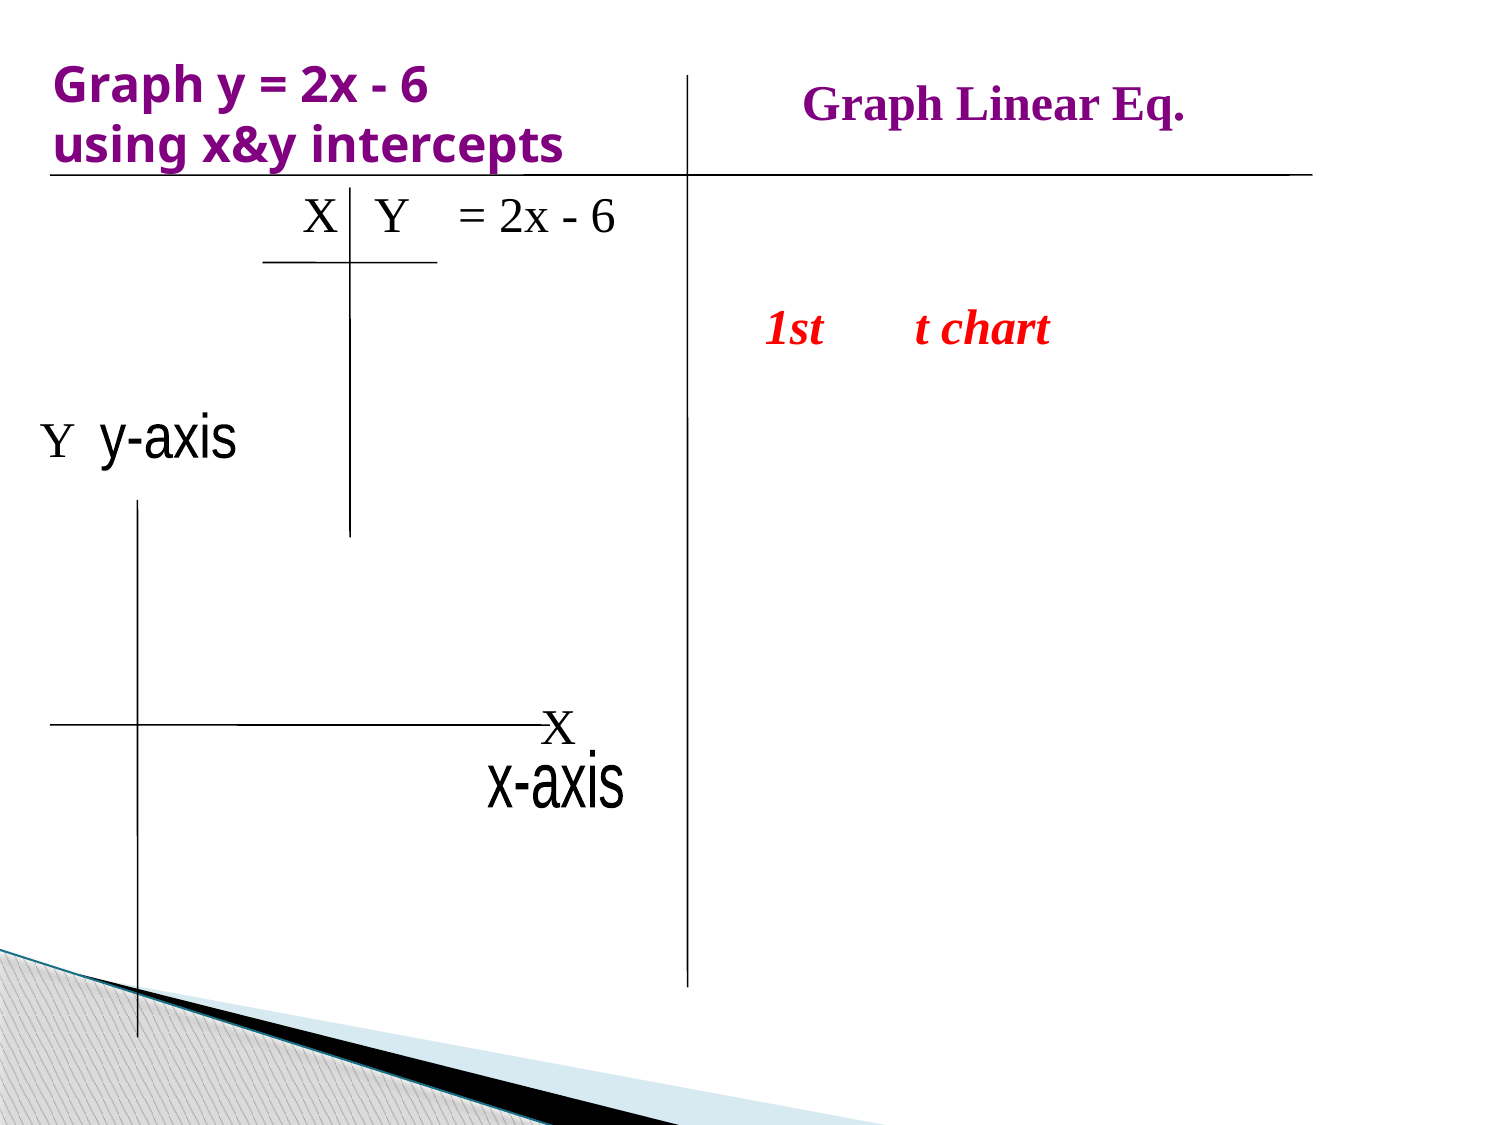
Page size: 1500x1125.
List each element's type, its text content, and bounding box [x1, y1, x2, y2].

text_box 1st t chart [749, 287, 1438, 703]
title Graph y = 2x - 6 using x&y intercepts [37, 37, 600, 188]
text_box Y [24, 399, 88, 475]
text_box X Y = 2x - 6 [287, 176, 687, 505]
text_box Graph Linear Eq. [712, 24, 1275, 175]
text_box X [525, 687, 591, 763]
